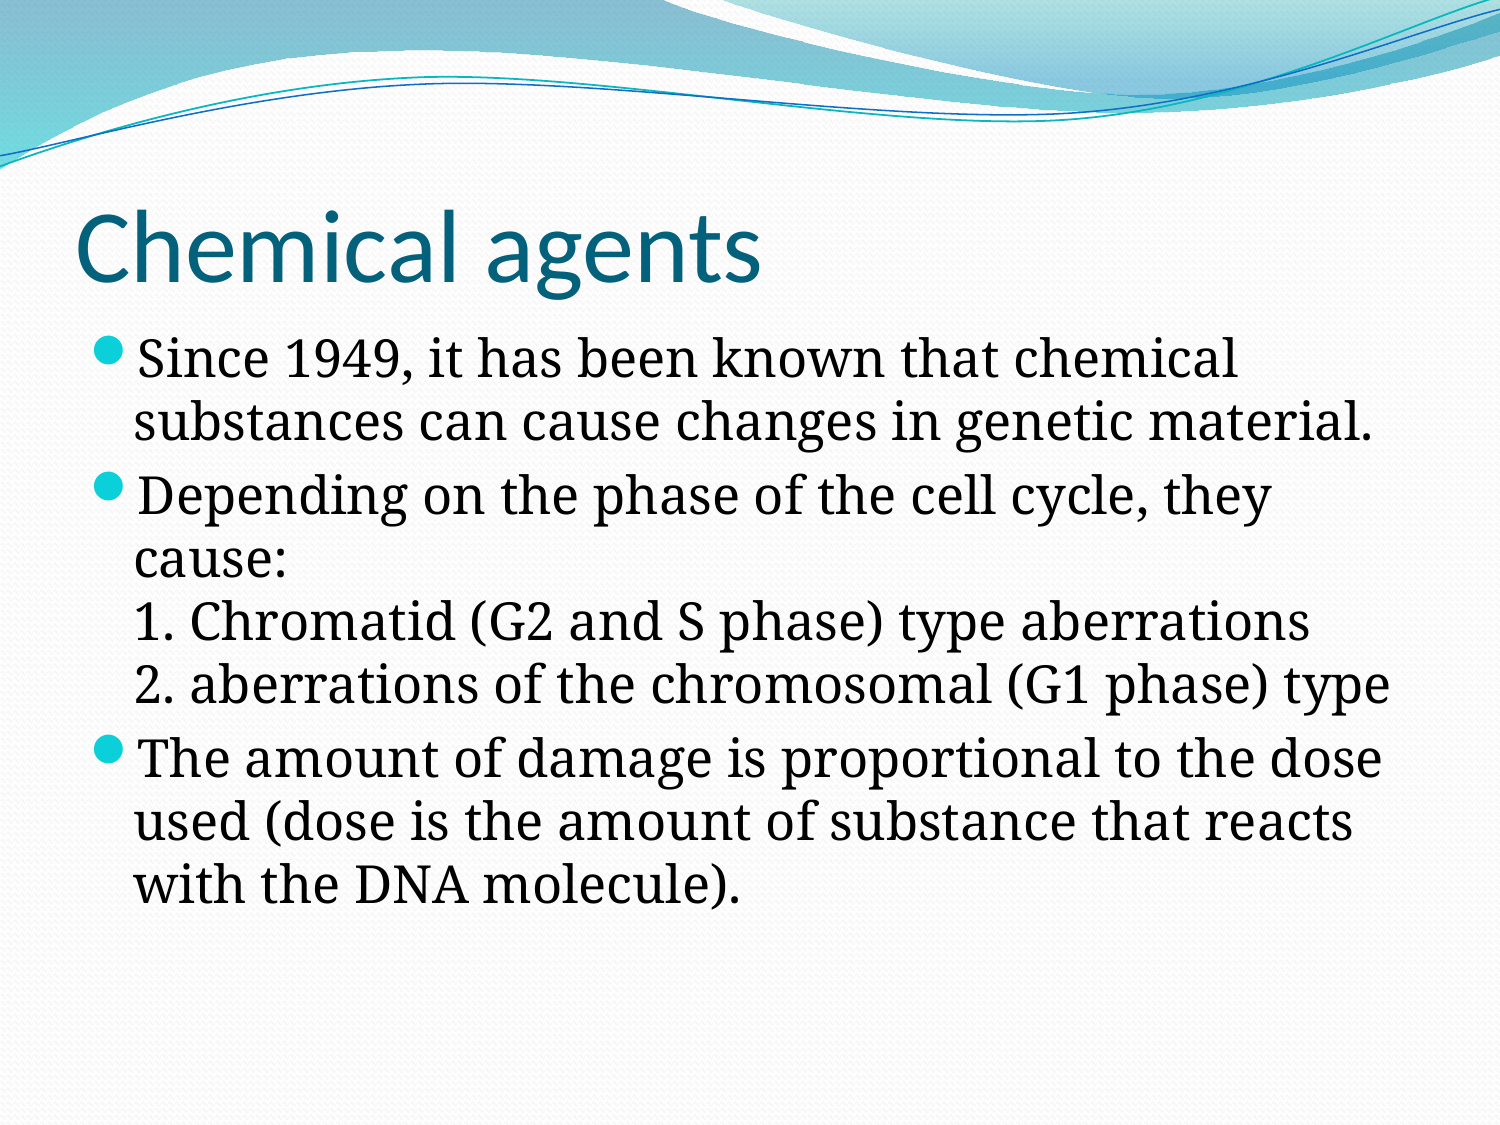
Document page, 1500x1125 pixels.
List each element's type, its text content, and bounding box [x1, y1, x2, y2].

title Chemical agents [75, 115, 1425, 303]
list Since 1949, it has been known that chemical substances can cause changes in genetic material. Depending on the phase of the cell cycle, they cause: 1. Chromatid (G2 and S phase) type aberrations 2. aberrations of the chromosomal (G1 phase) type The amount of damage is proportional to the dose used (dose is the amount of substance that reacts with the DNA molecule). [75, 317, 1425, 1038]
